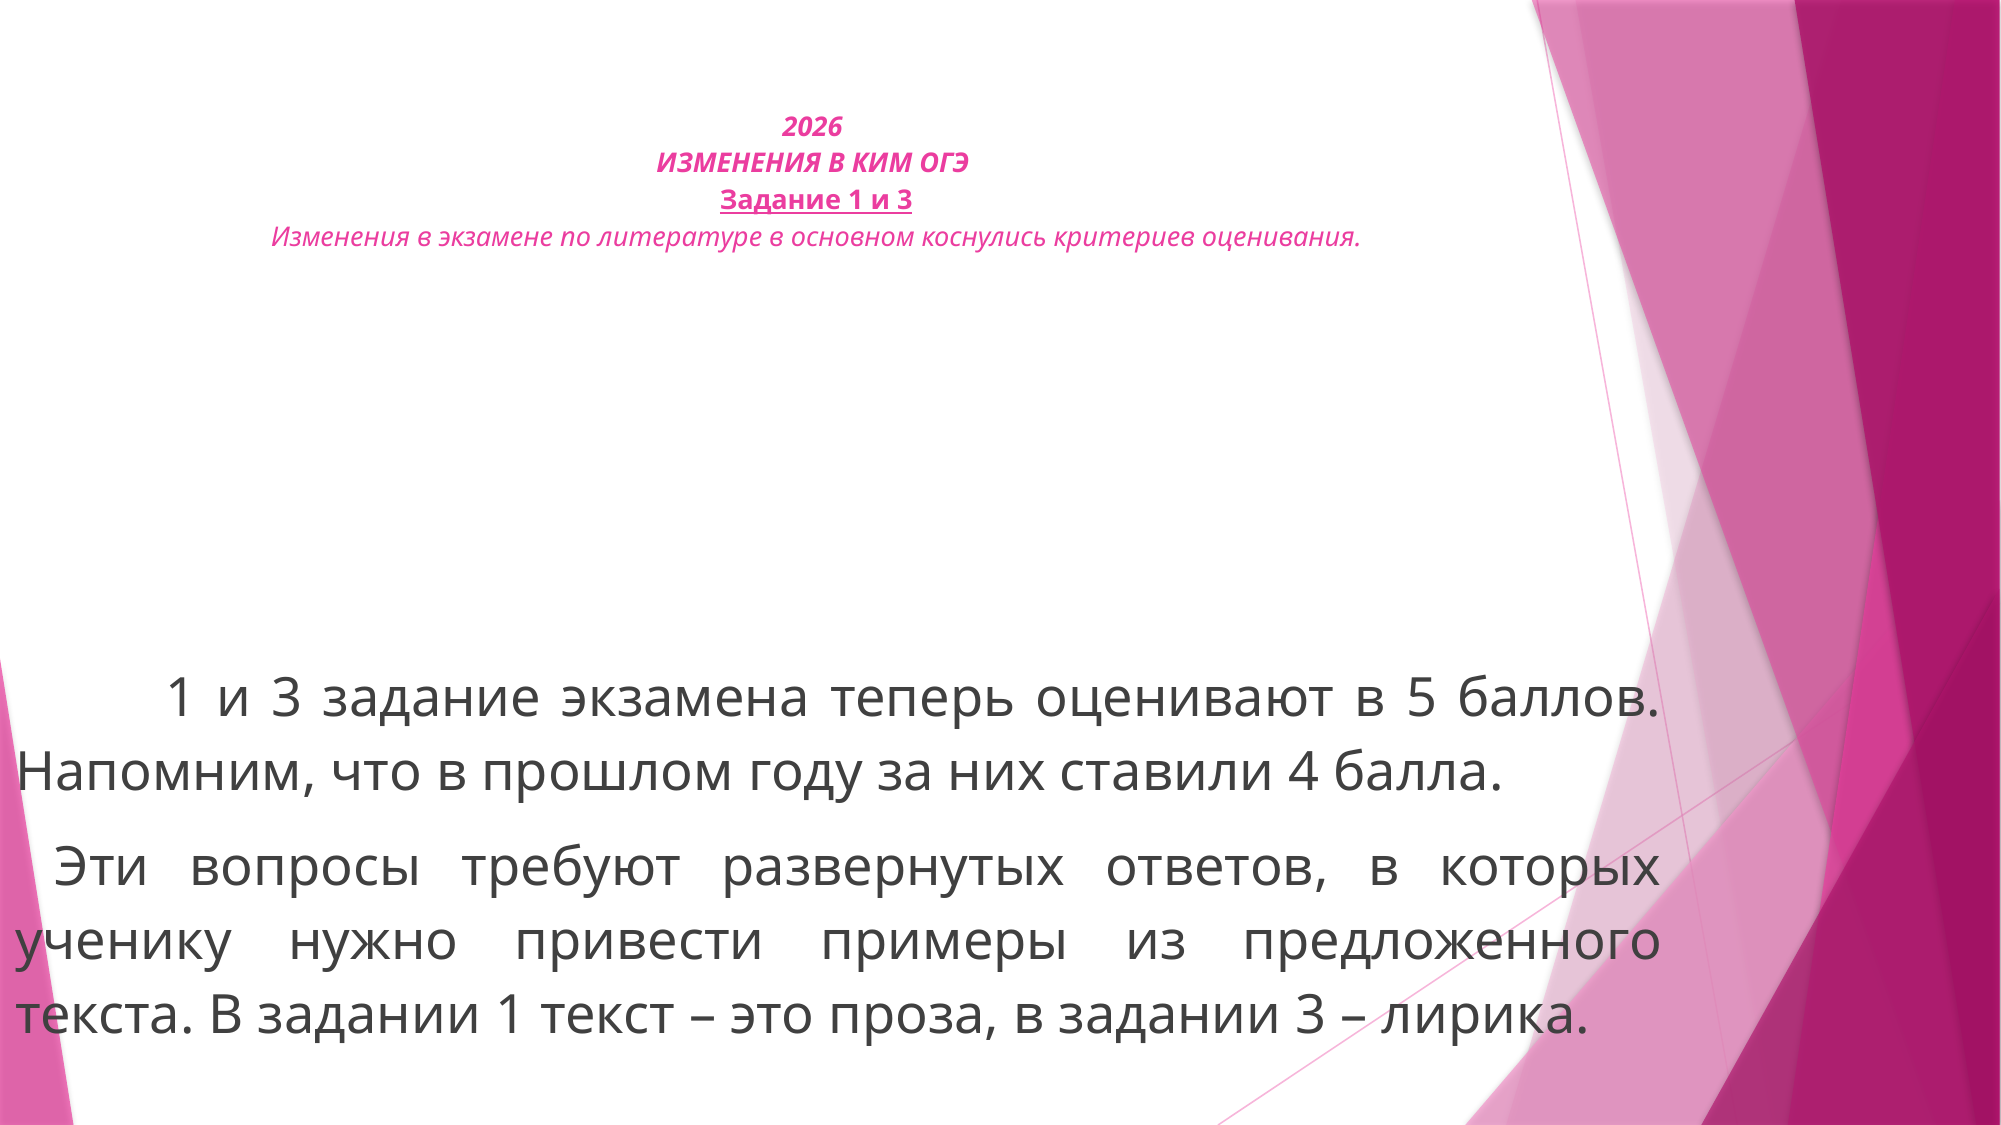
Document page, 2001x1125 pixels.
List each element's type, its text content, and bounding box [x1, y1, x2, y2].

list 1 и 3 задание экзамена теперь оценивают в 5 баллов. Напомним, что в прошлом году за них ставили 4 балла. Эти вопросы требуют развернутых ответов, в которых ученику нужно привести примеры из предложенного текста. В задании 1 текст – это проза, в задании 3 – лирика. [0, 441, 1679, 1125]
title 2026 ИЗМЕНЕНИЯ В КИМ ОГЭ Задание 1 и 3 Изменения в экзамене по литературе в основном коснулись критериев оценивания. [111, 99, 1522, 267]
